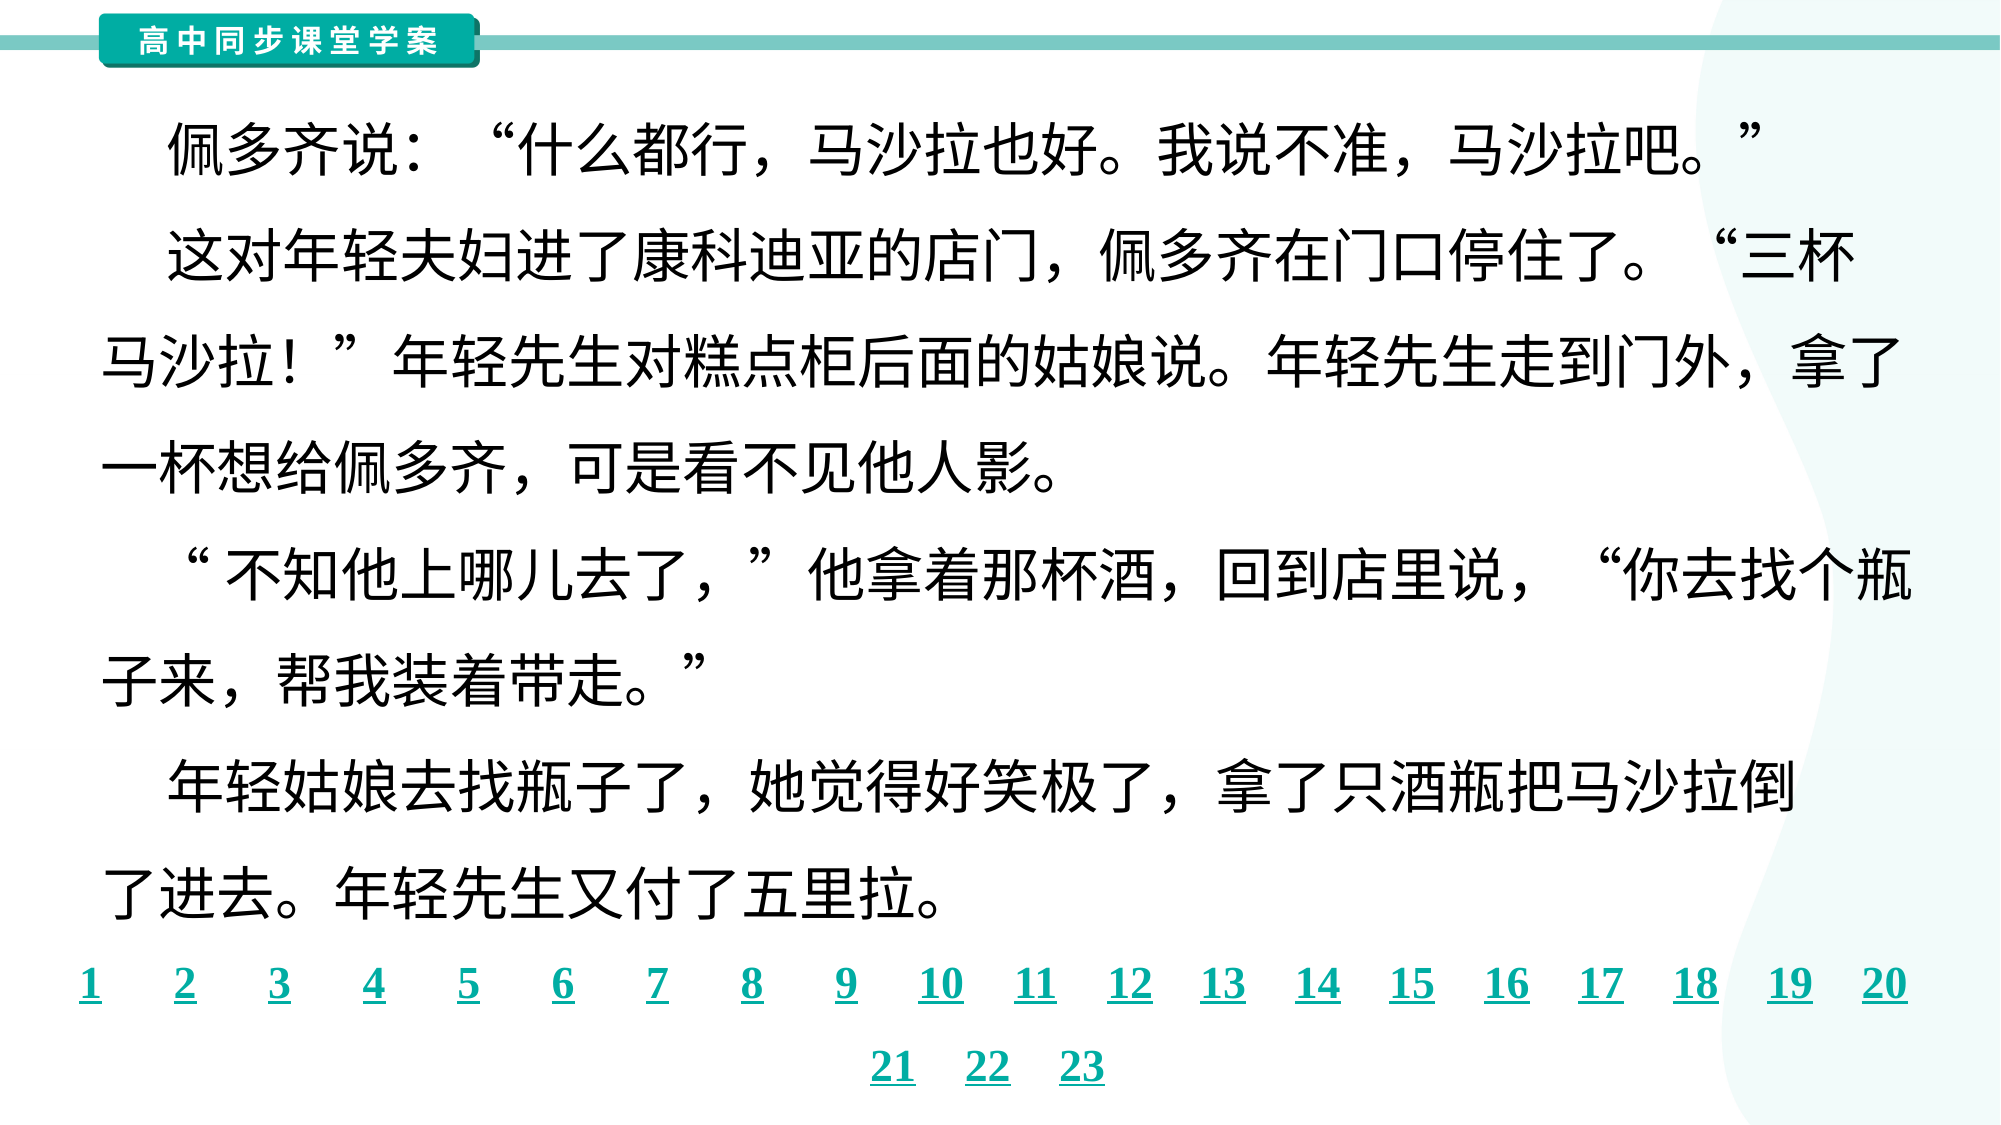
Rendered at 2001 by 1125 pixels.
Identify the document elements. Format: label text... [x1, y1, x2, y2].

text_box 佩多齐说：“什么都行，马沙拉也好。我说不准，马沙拉吧。” 这对年轻夫妇进了康科迪亚的店门，佩多齐在门口停住了。“三杯 马沙拉！”年轻先生对糕点柜后面的姑娘说。年轻先生走到门外，拿了 一杯想给佩多齐，可是看不见他人影。 “不知他上哪儿去了，”他拿着那杯酒，回到店里说，“你去找个瓶 子来，帮我装着带走。” 年轻姑娘去找瓶子了，她觉得好笑极了，拿了只酒瓶把马沙拉倒 了进去。年轻先生又付了五里拉。 [100, 76, 1899, 927]
picture [0, 0, 2000, 1125]
